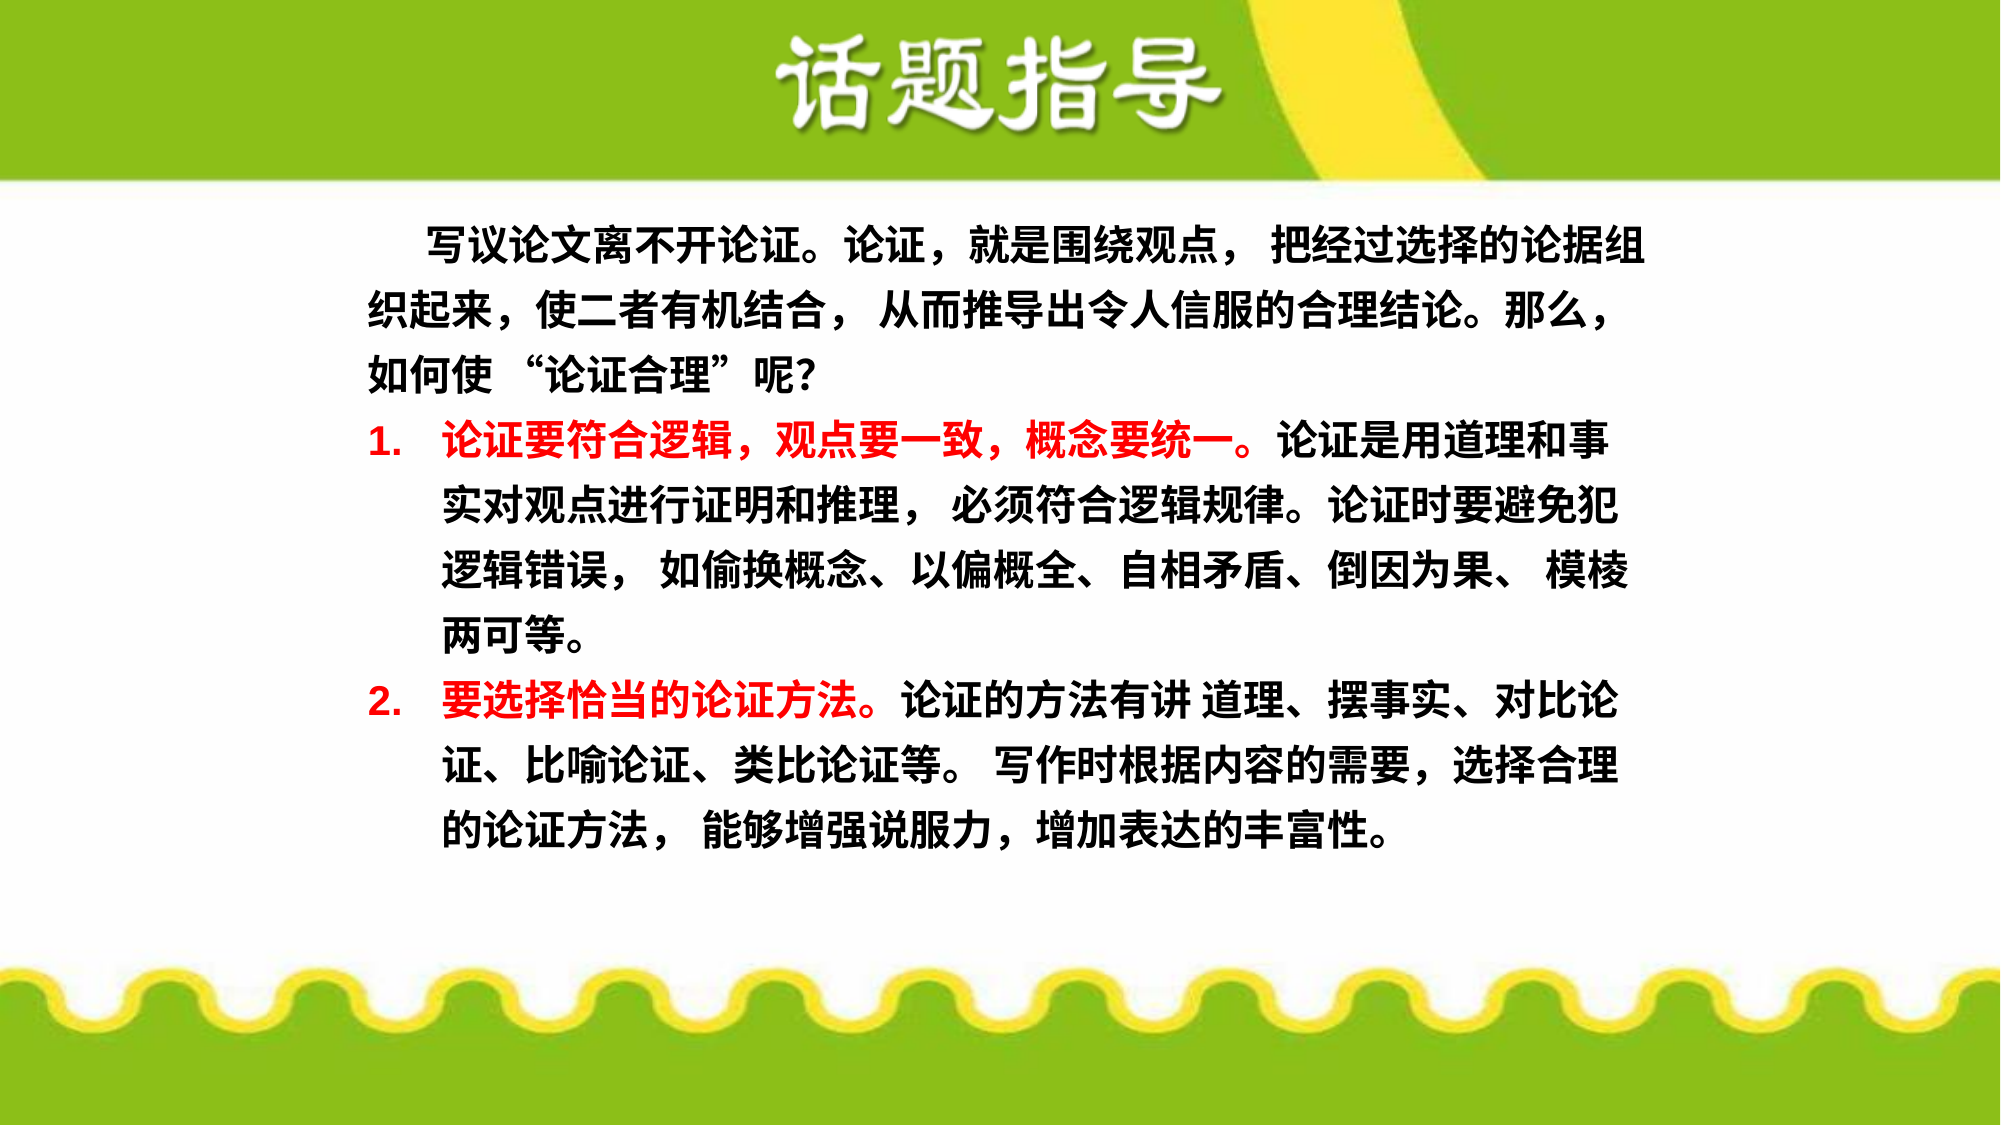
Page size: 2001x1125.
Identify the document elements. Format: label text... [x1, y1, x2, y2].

text_box 写议论文离不开论证。论证，就是围绕观点， 把经过选择的论据组织起来，使二者有机结合， 从而推导出令人信服的合理结论。那么，如何使 “论证合理”呢？ 1. 论证要符合逻辑，观点要一致，概念要统一。论证是用道理和事实对观点进行证明和推理， 必须符合逻辑规律。论证时要避免犯逻辑错误， 如偷换概念、以偏概全、自相矛盾、倒因为果、 模棱两可等。 2. 要选择恰当的论证方法。论证的方法有讲 道理、摆事实、对比论证、比喻论证、类比论证等。 写作时根据内容的需要，选择合理的论证方法， 能够增强说服力，增加表达的丰富性。 [353, 196, 1663, 862]
picture [0, 0, 2001, 1125]
